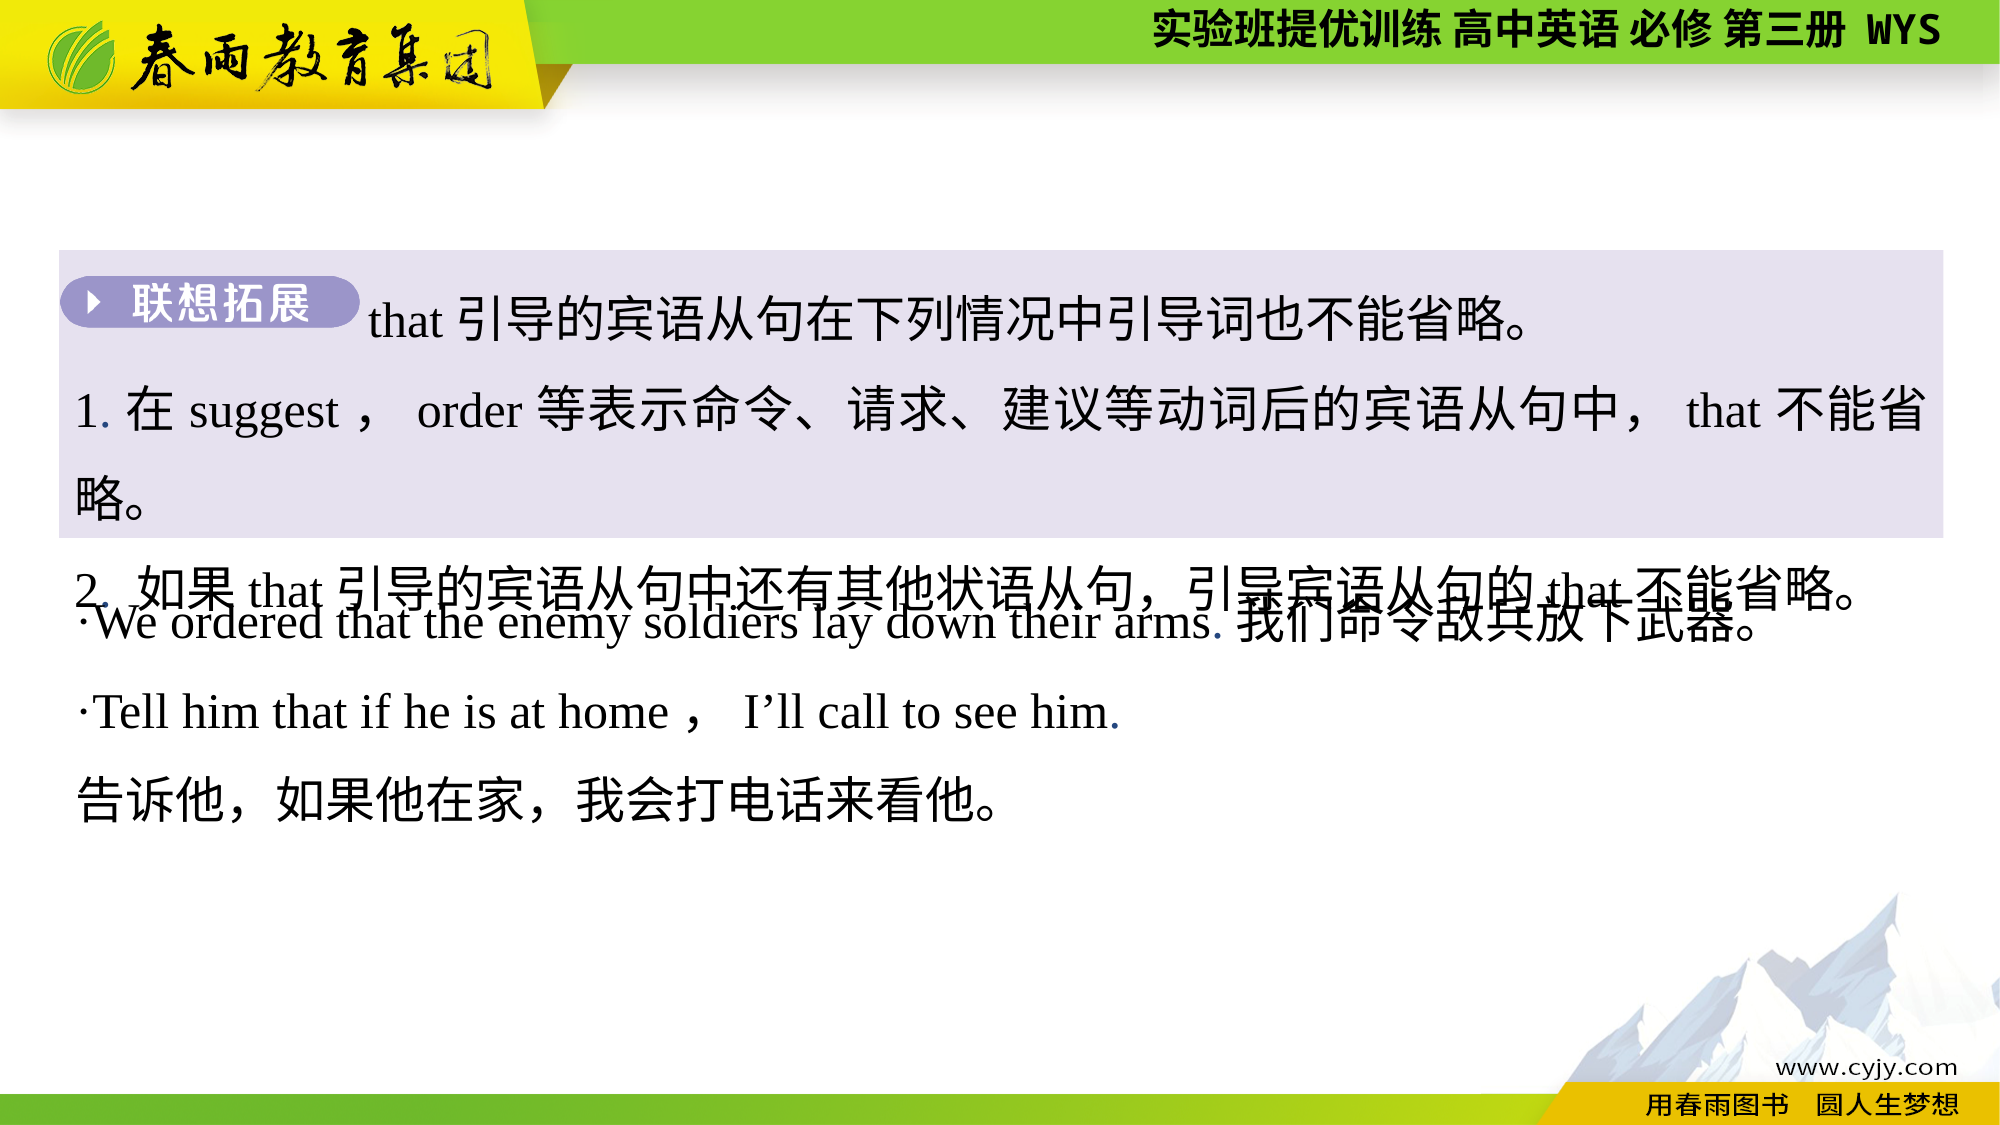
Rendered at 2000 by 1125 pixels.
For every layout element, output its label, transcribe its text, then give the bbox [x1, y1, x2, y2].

picture [0, 0, 2000, 1125]
list that引导的宾语从句在下列情况中引导词也不能省略。 1.在suggest，order等表示命令、请求、建议等动词后的宾语从句中，that不能省略。 2. 如果that引导的宾语从句中还有其他状语从句，引导宾语从句的that不能省略。 [59, 250, 1944, 538]
text_box ·We ordered that the enemy soldiers lay down their arms.我们命令敌兵放下武器。 ·Tell him that if he is at home，I’ll call to see him. 告诉他，如果他在家，我会打电话来看他。 [60, 550, 1944, 836]
